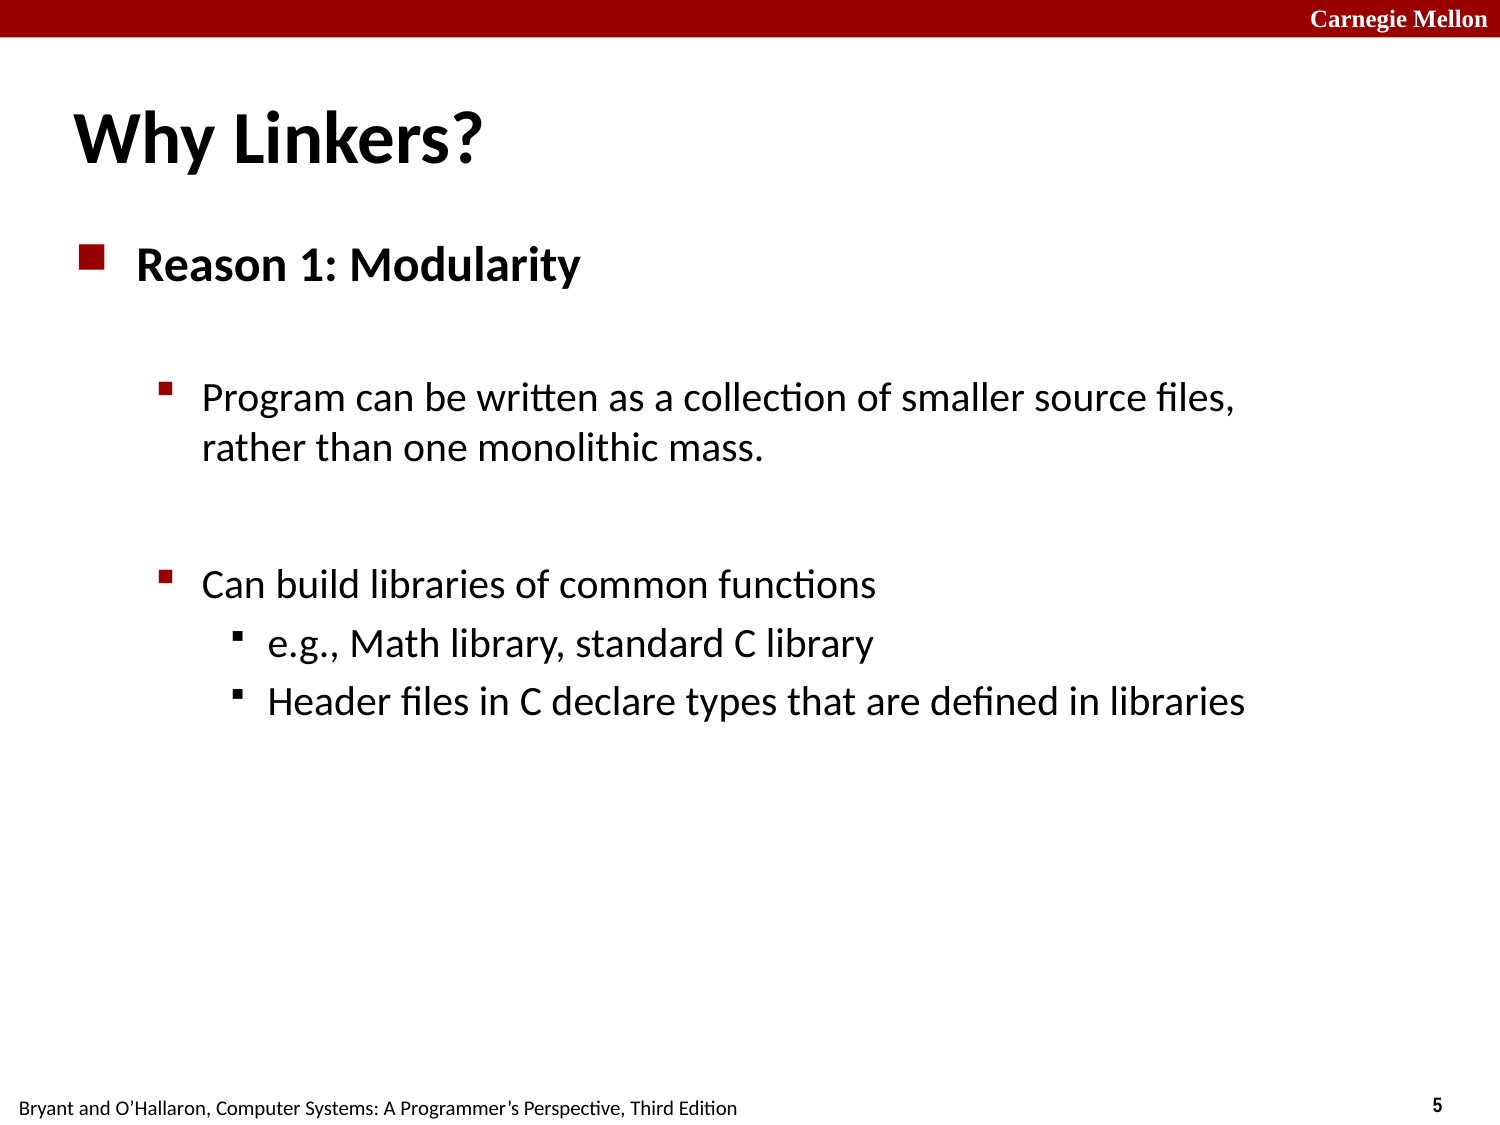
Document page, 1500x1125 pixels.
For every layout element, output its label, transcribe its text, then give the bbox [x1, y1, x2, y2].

list Reason 1: Modularity Program can be written as a collection of smaller source files, rather than one monolithic mass. Can build libraries of common functions e.g., Math library, standard C library Header files in C declare types that are defined in libraries [64, 223, 1361, 1040]
title Why Linkers? [58, 71, 1305, 197]
